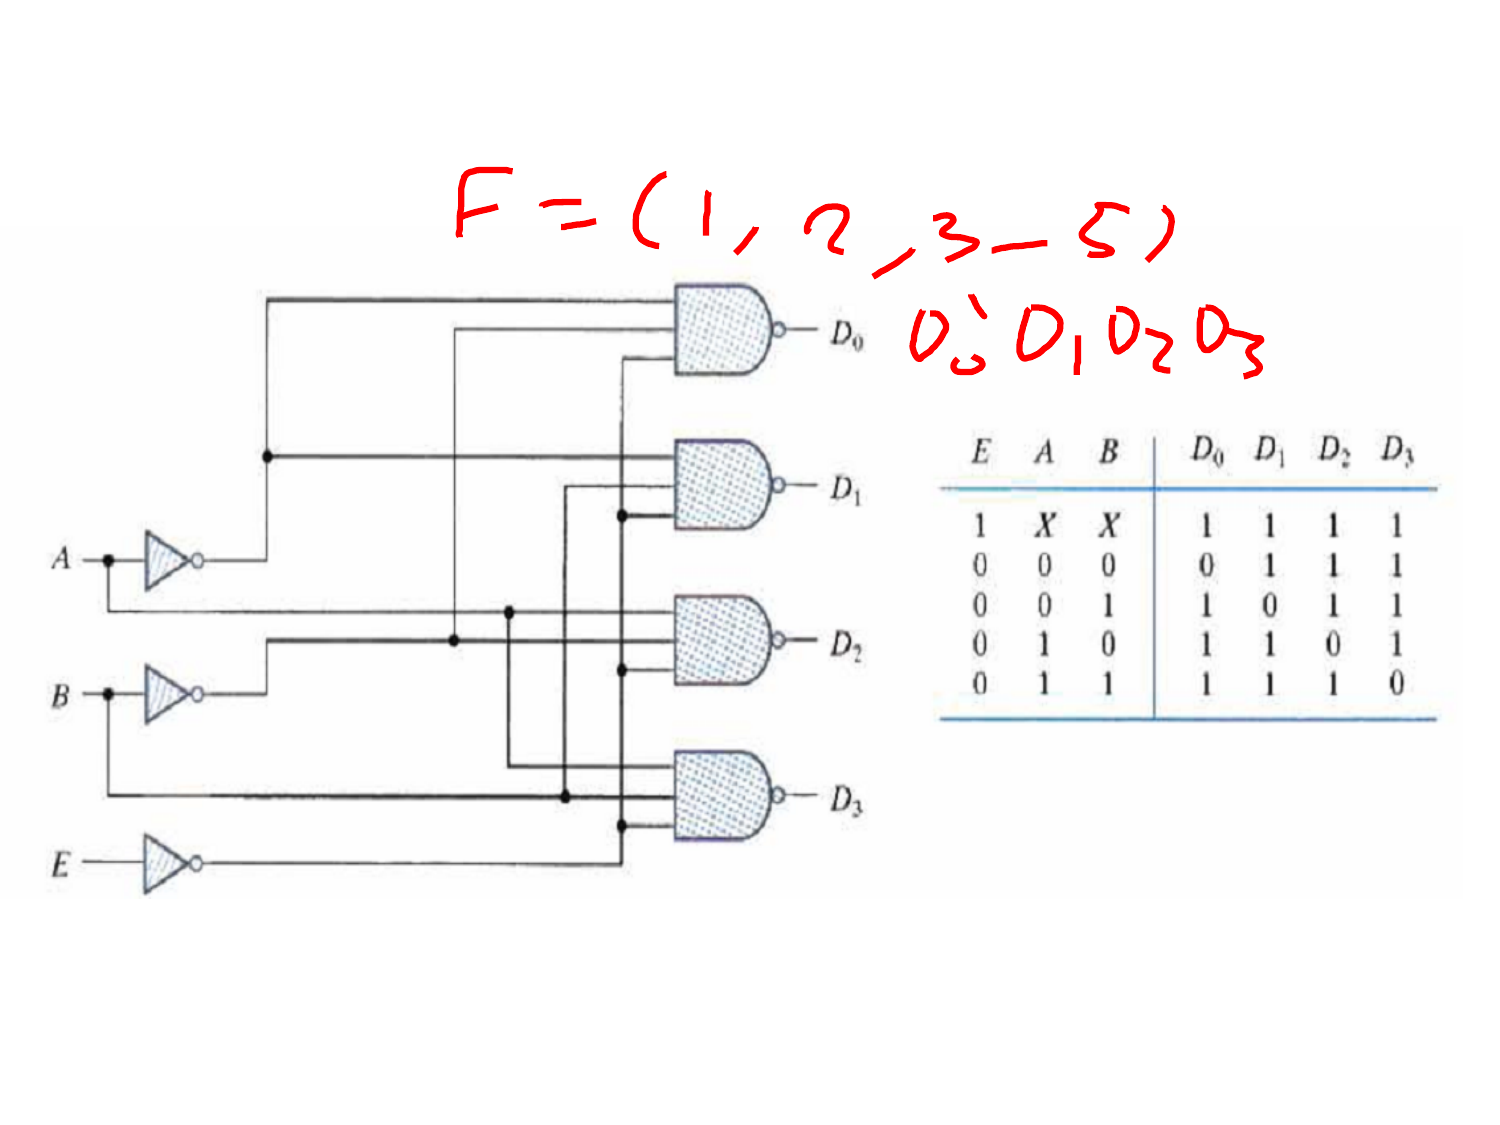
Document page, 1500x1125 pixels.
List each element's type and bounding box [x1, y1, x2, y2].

picture [0, 226, 1463, 899]
text_box [458, 169, 1262, 377]
